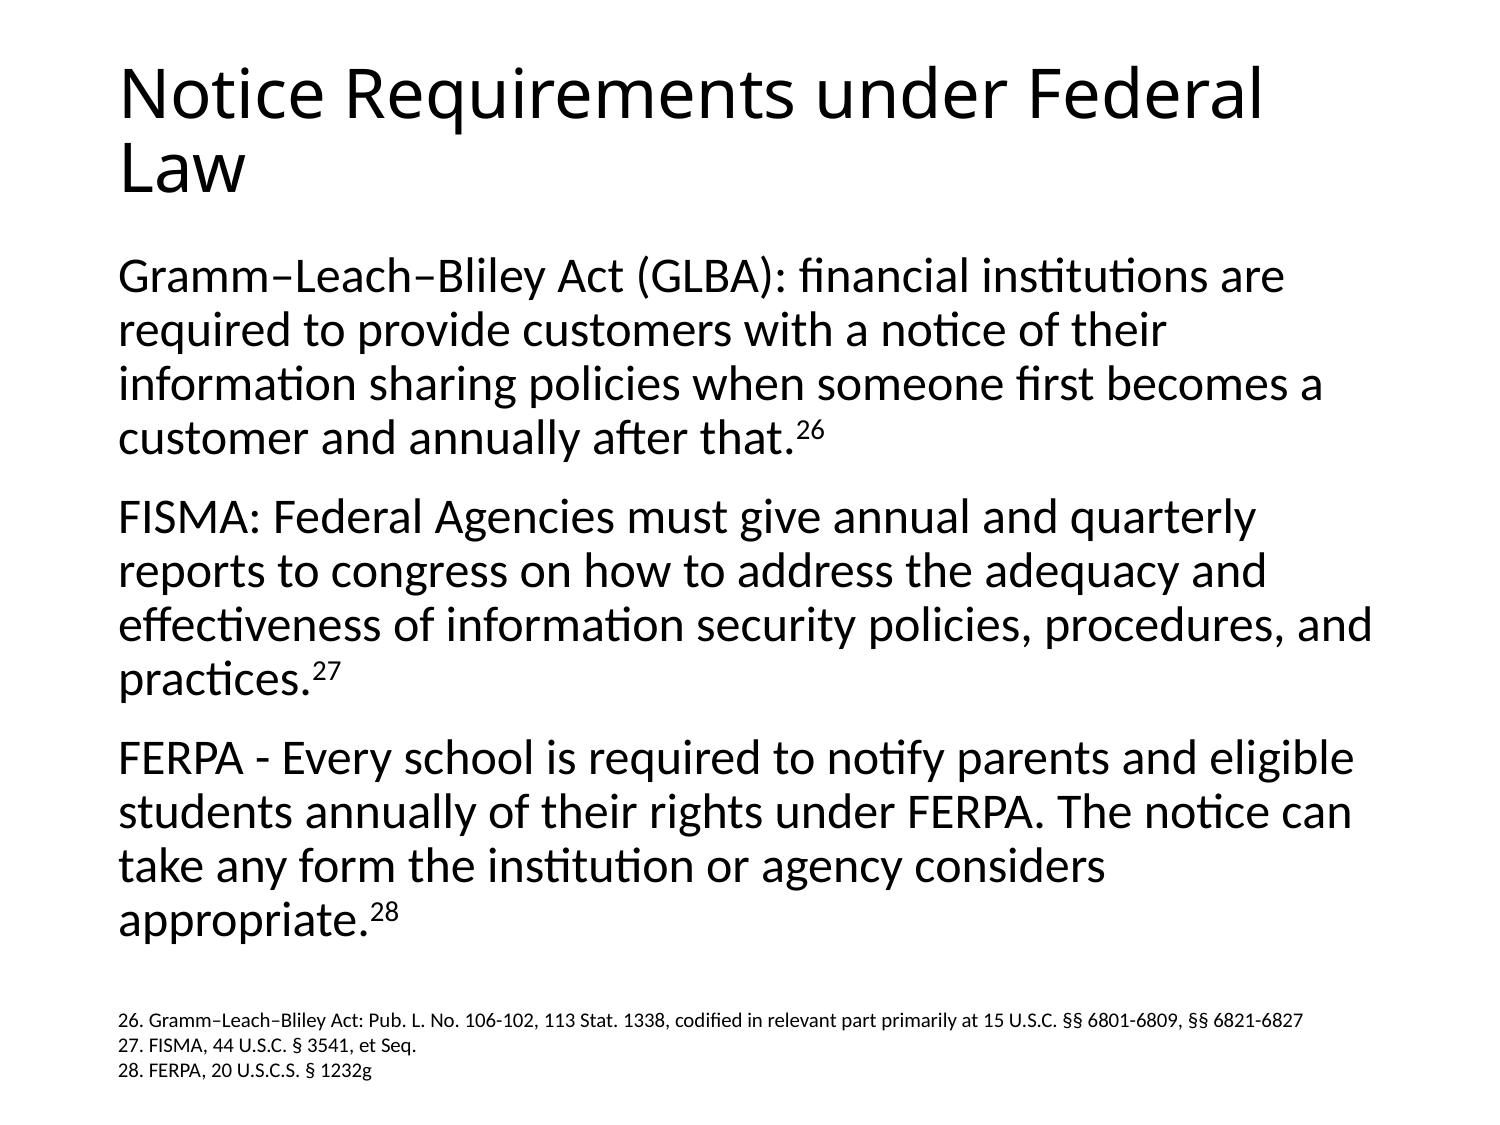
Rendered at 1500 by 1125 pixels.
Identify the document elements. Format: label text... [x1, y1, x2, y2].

list Gramm–Leach–Bliley Act (GLBA): financial institutions are required to provide customers with a notice of their information sharing policies when someone first becomes a customer and annually after that.26 FISMA: Federal Agencies must give annual and quarterly reports to congress on how to address the adequacy and effectiveness of information security policies, procedures, and practices.27 FERPA - Every school is required to notify parents and eligible students annually of their rights under FERPA. The notice can take any form the institution or agency considers appropriate.28 [102, 241, 1398, 993]
text_box 26. Gramm–Leach–Bliley Act: Pub. L. No. 106-102, 113 Stat. 1338, codified in relevant part primarily at 15 U.S.C. §§ 6801-6809, §§ 6821-6827 27. FISMA, 44 U.S.C. § 3541, et Seq. 28. FERPA, 20 U.S.C.S. § 1232g [103, 998, 1397, 1125]
title Notice Requirements under Federal Law [102, 23, 1398, 241]
